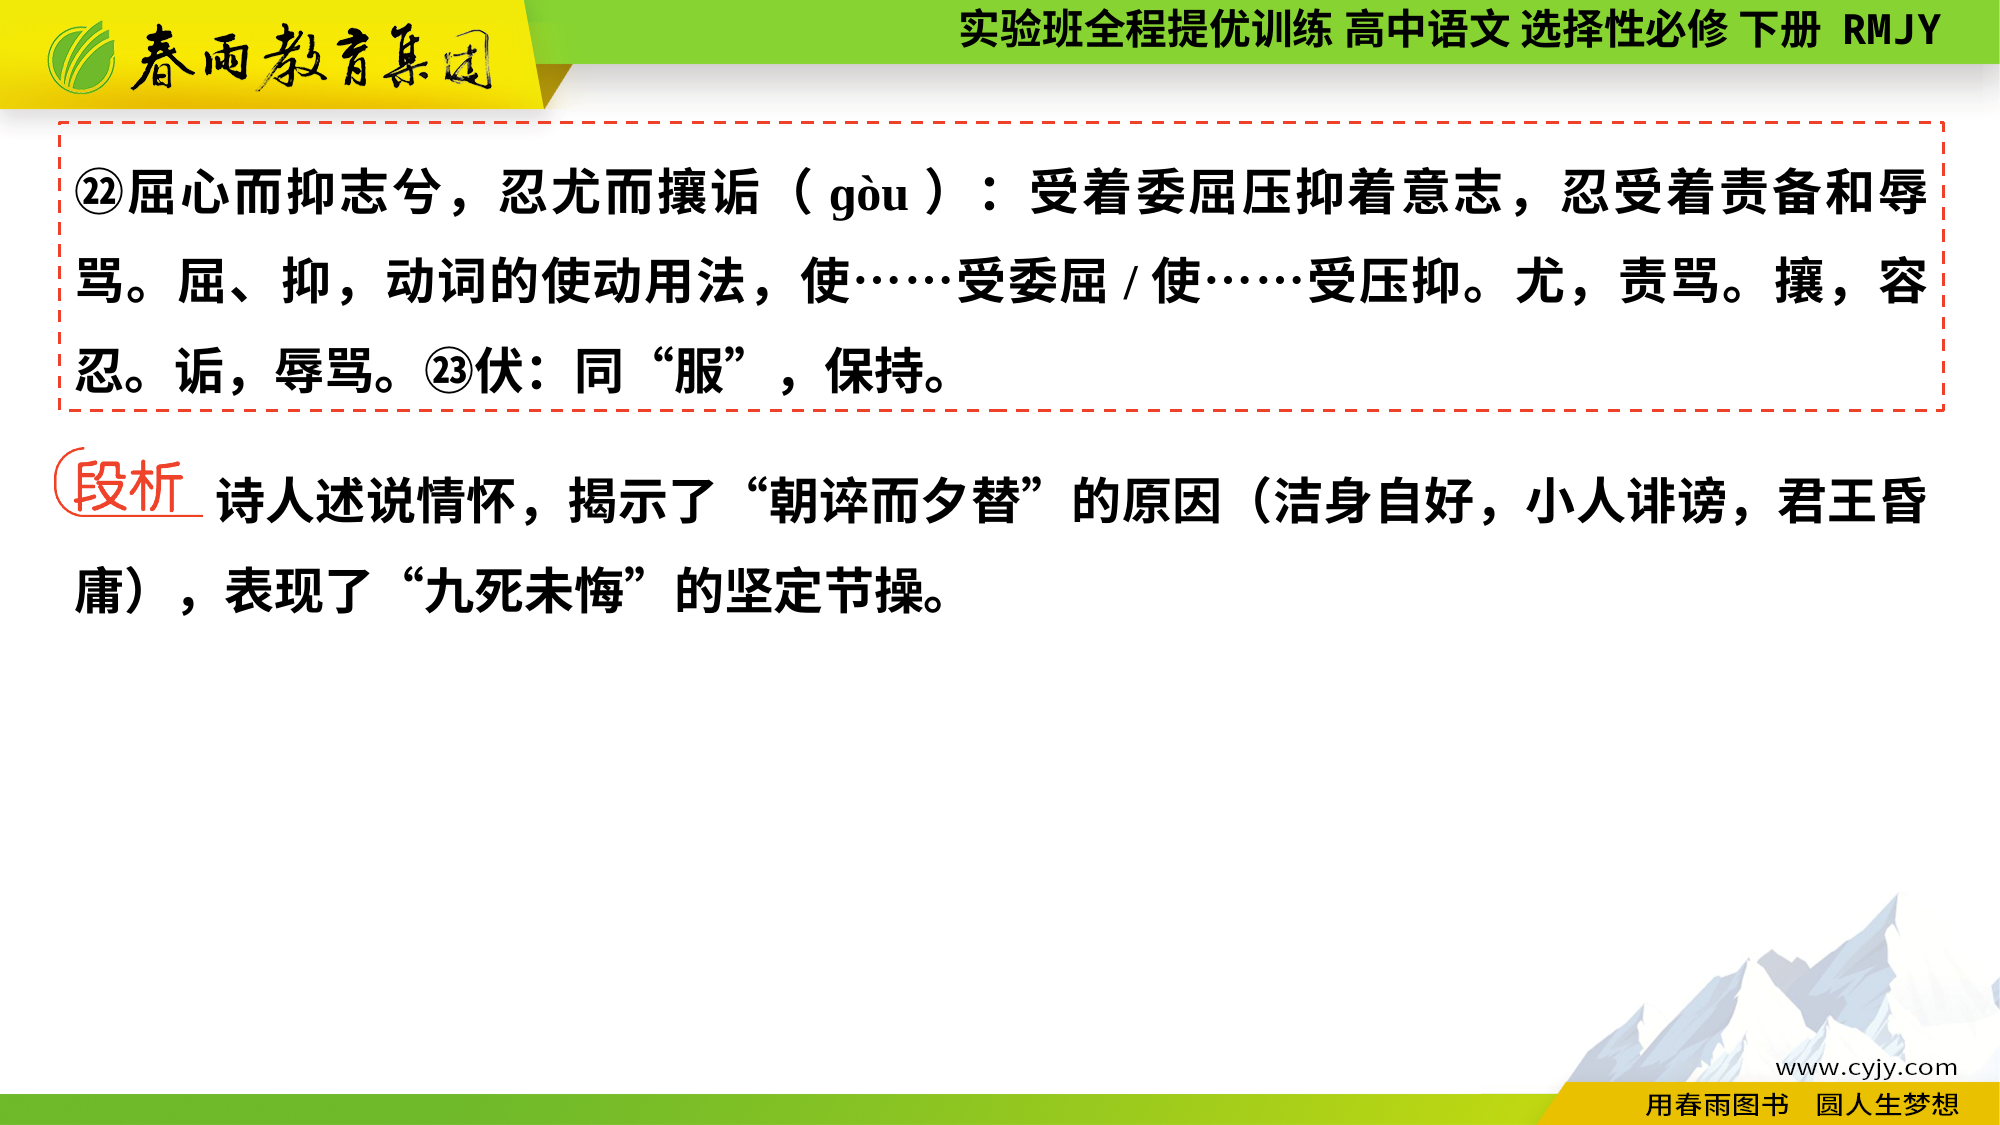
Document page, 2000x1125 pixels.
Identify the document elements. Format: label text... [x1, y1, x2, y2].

picture [0, 0, 2000, 1125]
text_box 诗人述说情怀，揭示了“朝谇而夕替”的原因（洁身自好，小人诽谤，君王昏庸），表现了“九死未悔”的坚定节操。 [59, 432, 1944, 628]
list ㉒屈心而抑志兮，忍尤而攘诟（ɡòu）：受着委屈压抑着意志，忍受着责备和辱骂。屈、抑，动词的使动用法，使……受委屈/使……受压抑。尤，责骂。攘，容忍。诟，辱骂。㉓伏：同“服”，保持。 [59, 122, 1944, 411]
